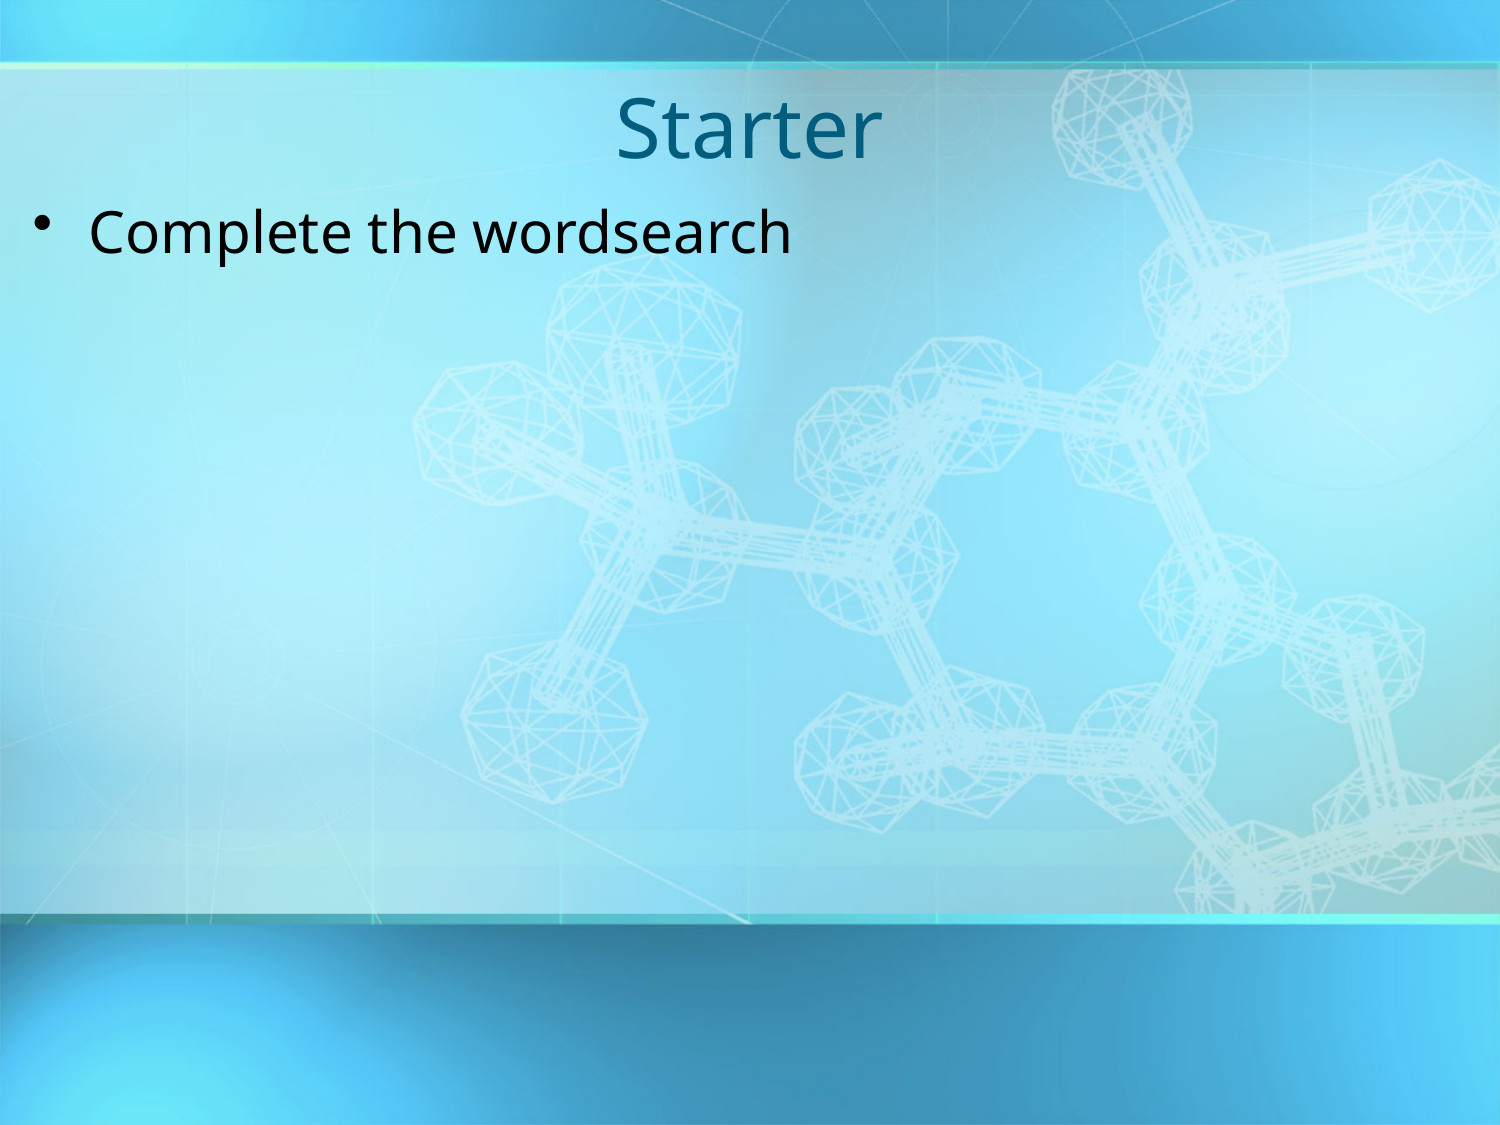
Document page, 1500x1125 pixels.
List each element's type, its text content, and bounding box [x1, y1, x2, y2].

picture [0, 0, 1500, 1125]
list Complete the wordsearch [17, 187, 1483, 900]
title Starter [17, 75, 1483, 175]
